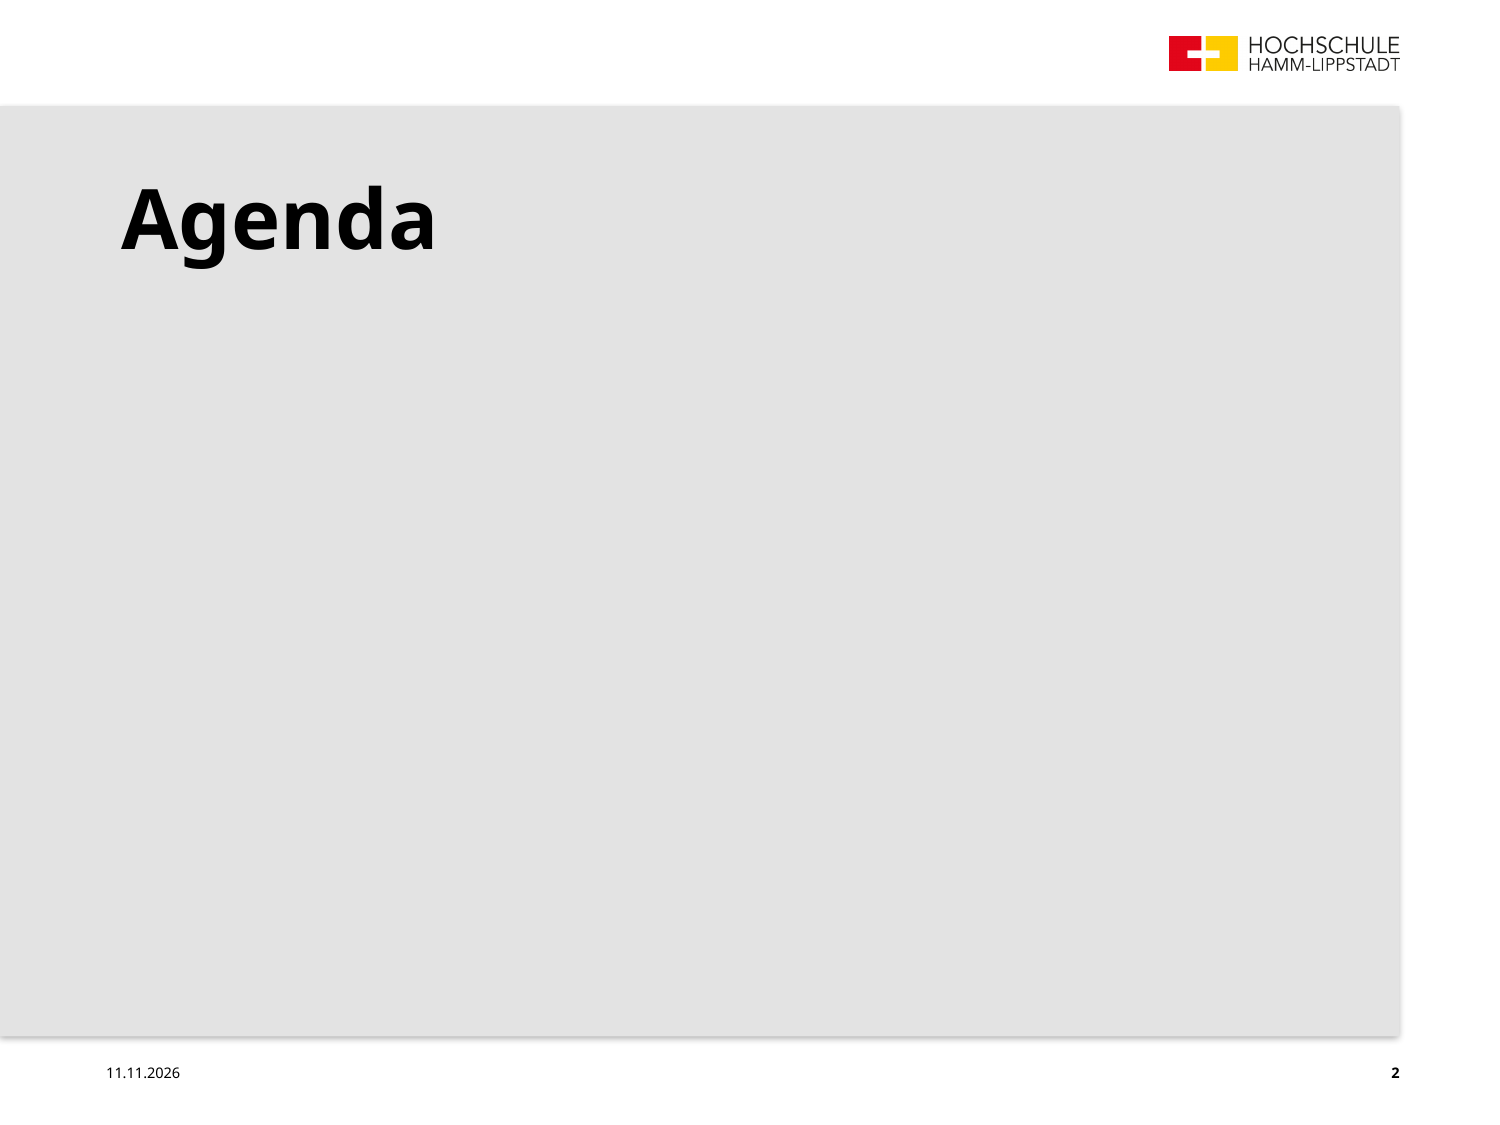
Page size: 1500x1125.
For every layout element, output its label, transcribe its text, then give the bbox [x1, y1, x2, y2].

title Agenda [106, 122, 1366, 310]
picture [1169, 36, 1400, 71]
slide_number 2 [1049, 1065, 1400, 1084]
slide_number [106, 1065, 457, 1084]
